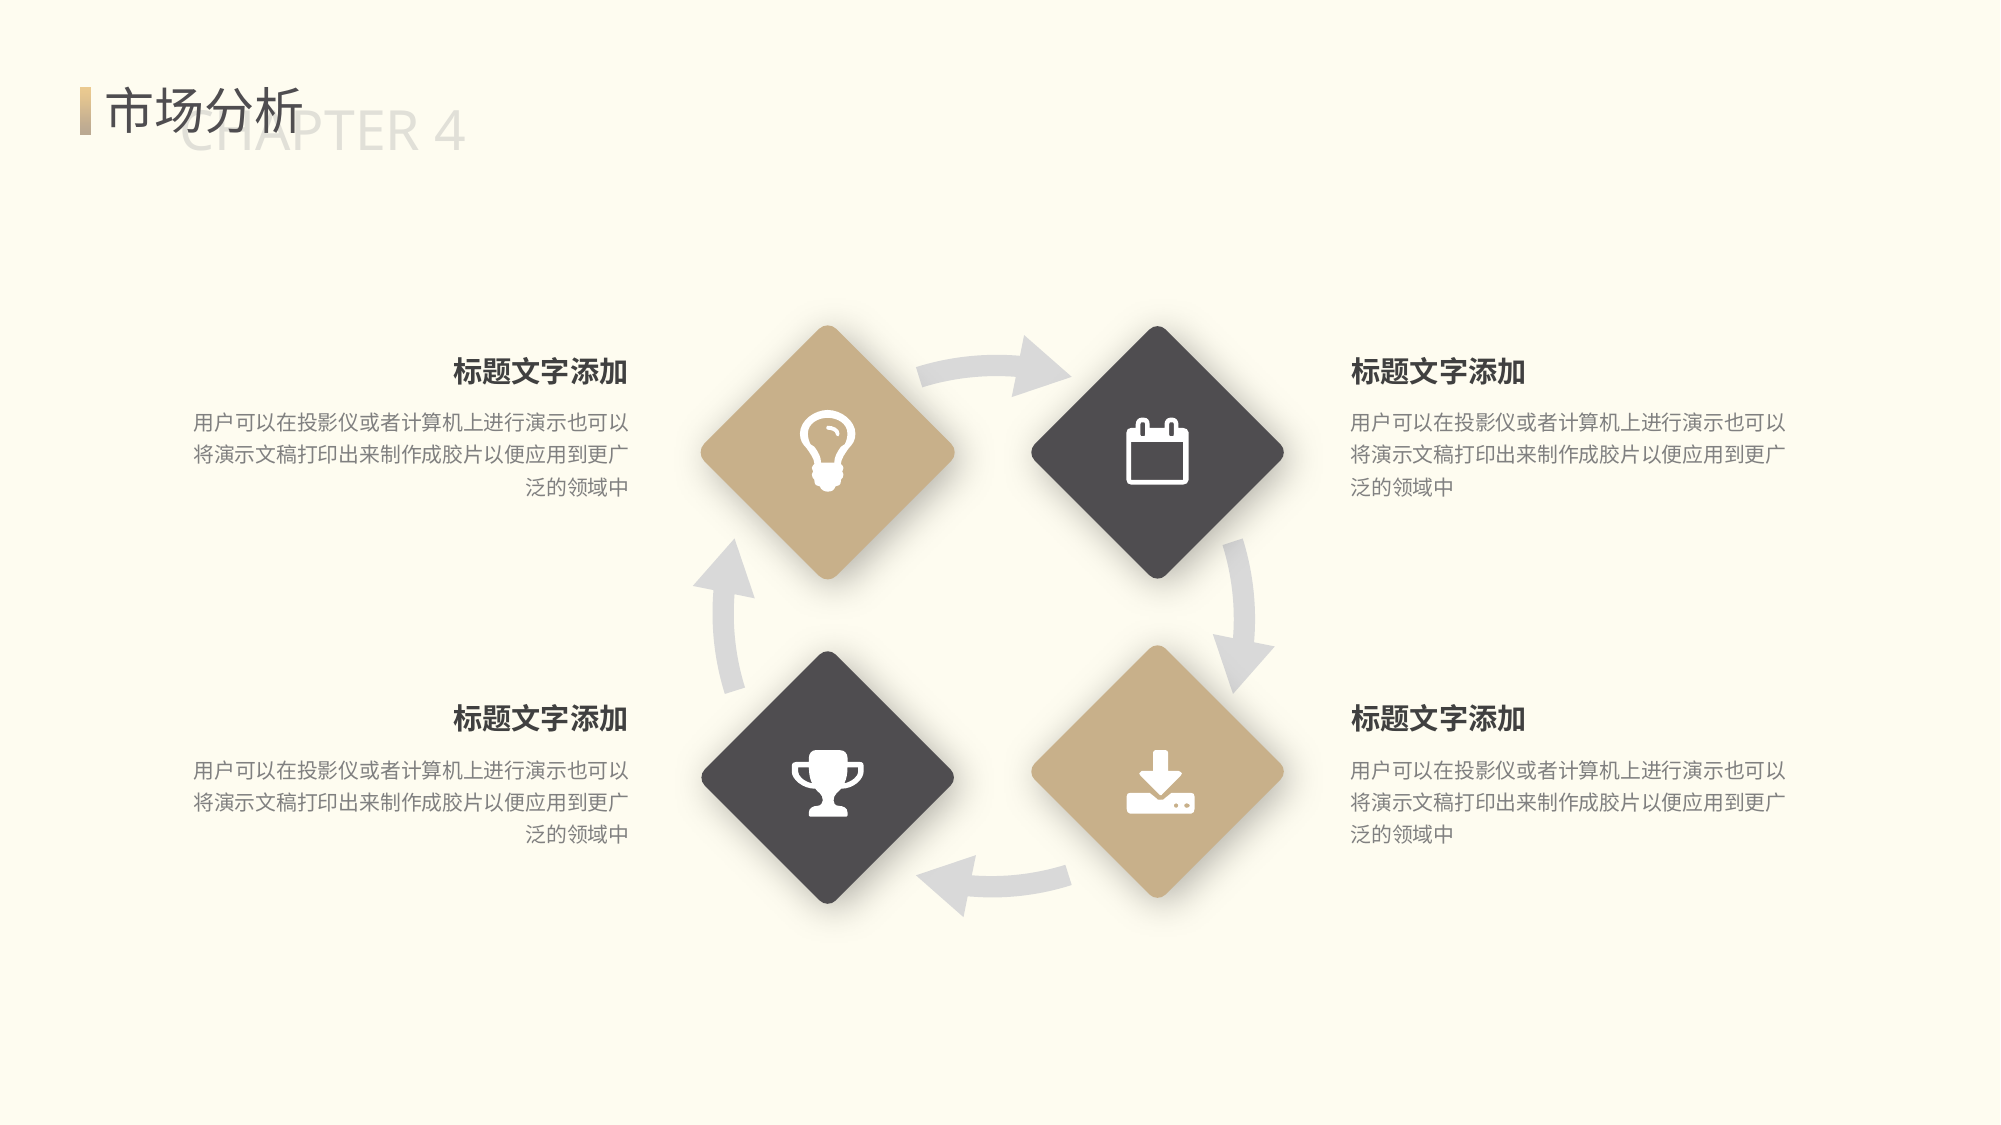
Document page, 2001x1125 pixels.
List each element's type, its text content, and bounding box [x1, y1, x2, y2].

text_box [1335, 682, 1805, 857]
text_box CHAPTER 4 [164, 87, 482, 170]
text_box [1335, 335, 1805, 509]
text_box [175, 335, 645, 509]
picture [80, 87, 91, 136]
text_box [692, 324, 1286, 918]
text_box 市场分析 [89, 72, 320, 147]
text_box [175, 682, 645, 857]
